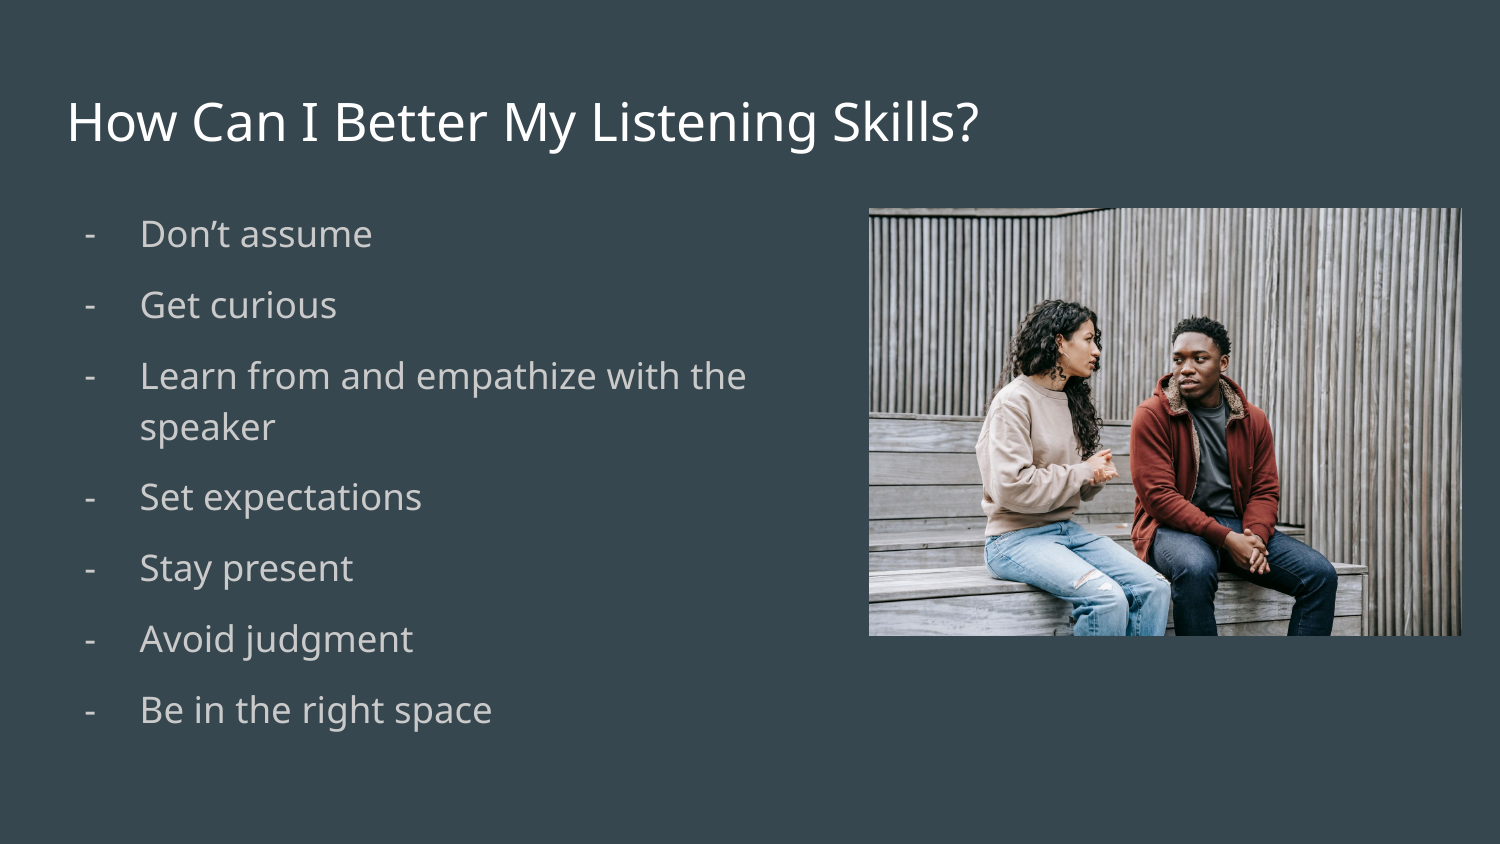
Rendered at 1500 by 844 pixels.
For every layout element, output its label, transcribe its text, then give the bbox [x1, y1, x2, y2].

picture [868, 208, 1463, 636]
list Don’t assume Get curious Learn from and empathize with the speaker Set expectations Stay present Avoid judgment Be in the right space [51, 189, 858, 750]
title How Can I Better My Listening Skills? [51, 72, 1449, 167]
